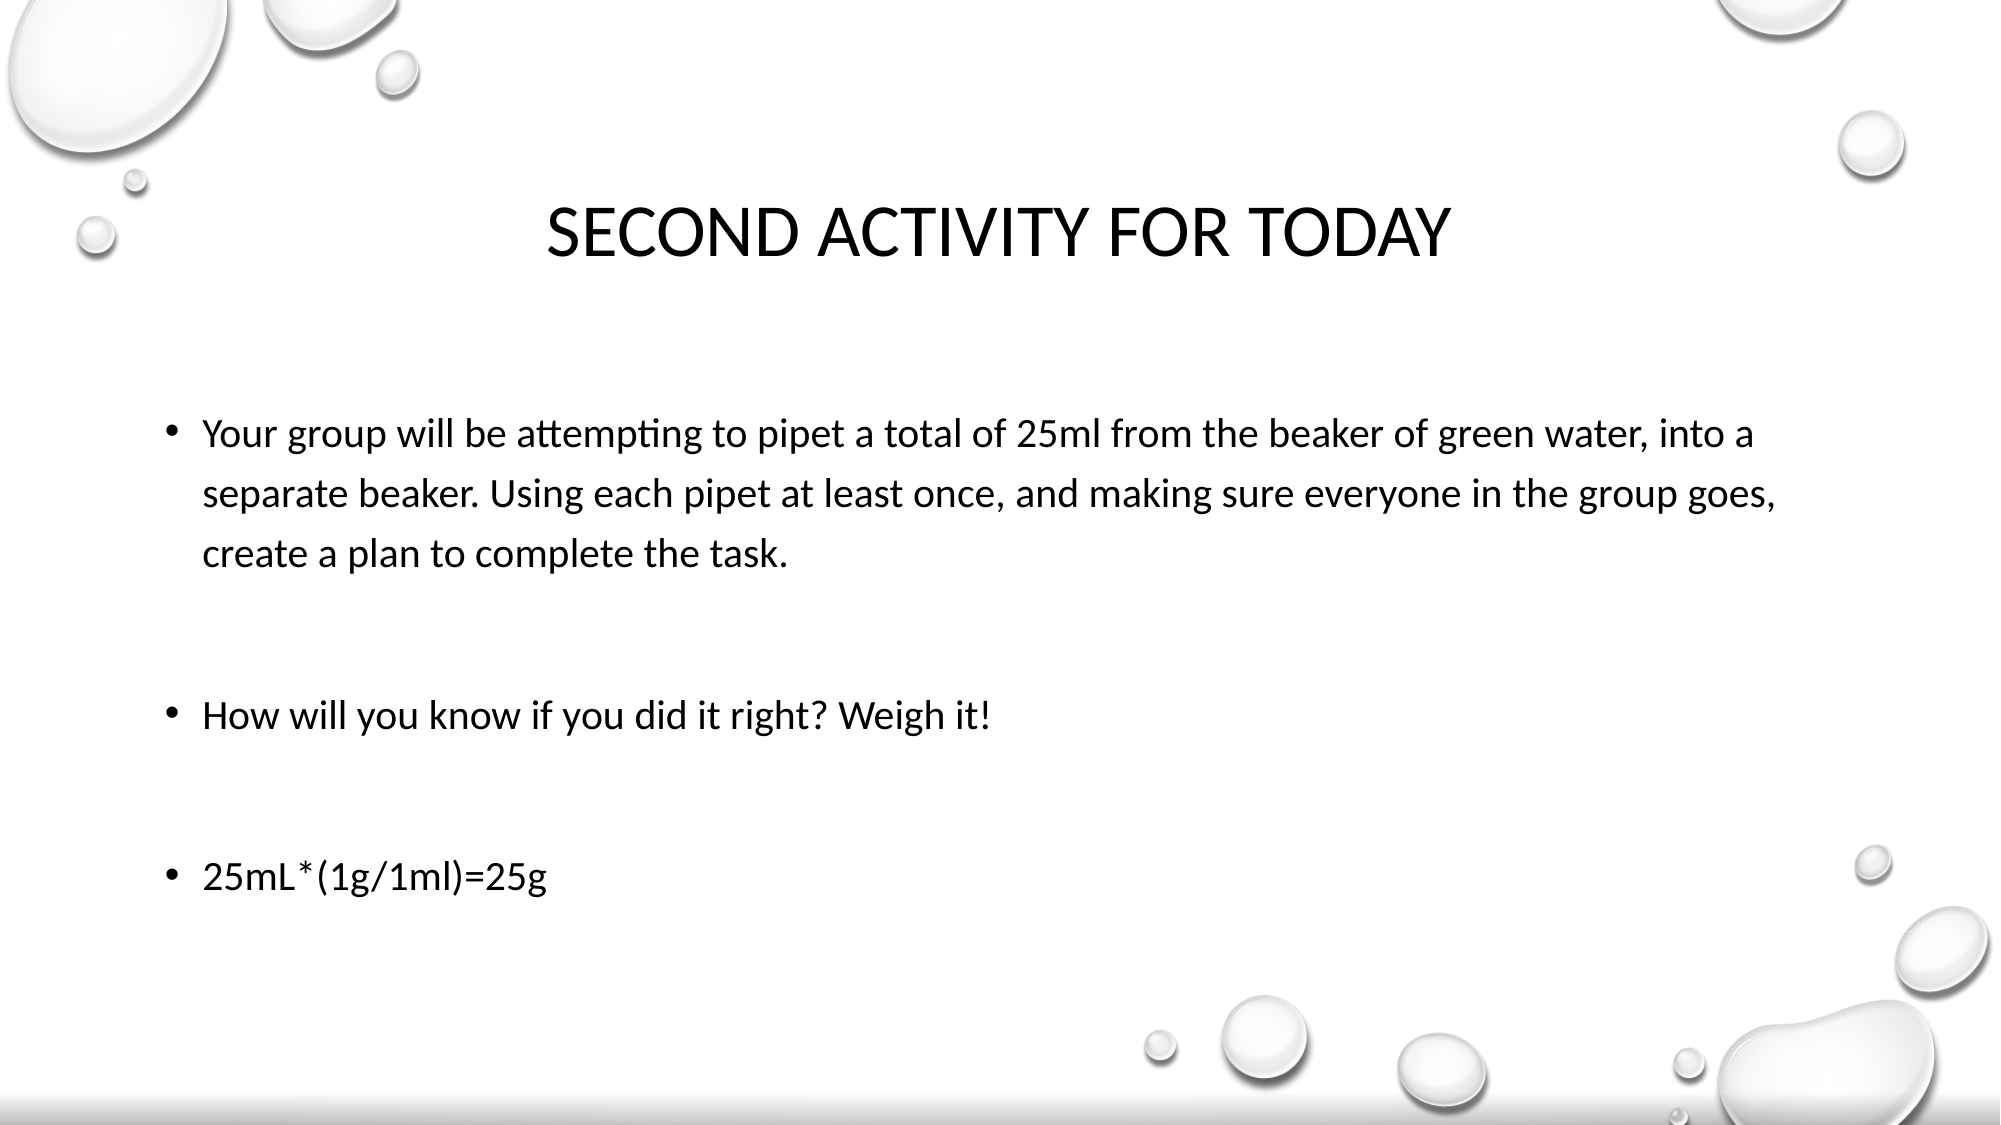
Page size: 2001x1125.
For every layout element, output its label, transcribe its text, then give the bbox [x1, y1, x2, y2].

picture [0, 0, 2000, 1125]
title Second Activity for today [149, 101, 1851, 364]
list Your group will be attempting to pipet a total of 25ml from the beaker of green water, into a separate beaker. Using each pipet at least once, and making sure everyone in the group goes, create a plan to complete the task. How will you know if you did it right? Weigh it! 25mL*(1g/1ml)=25g [149, 388, 1850, 950]
